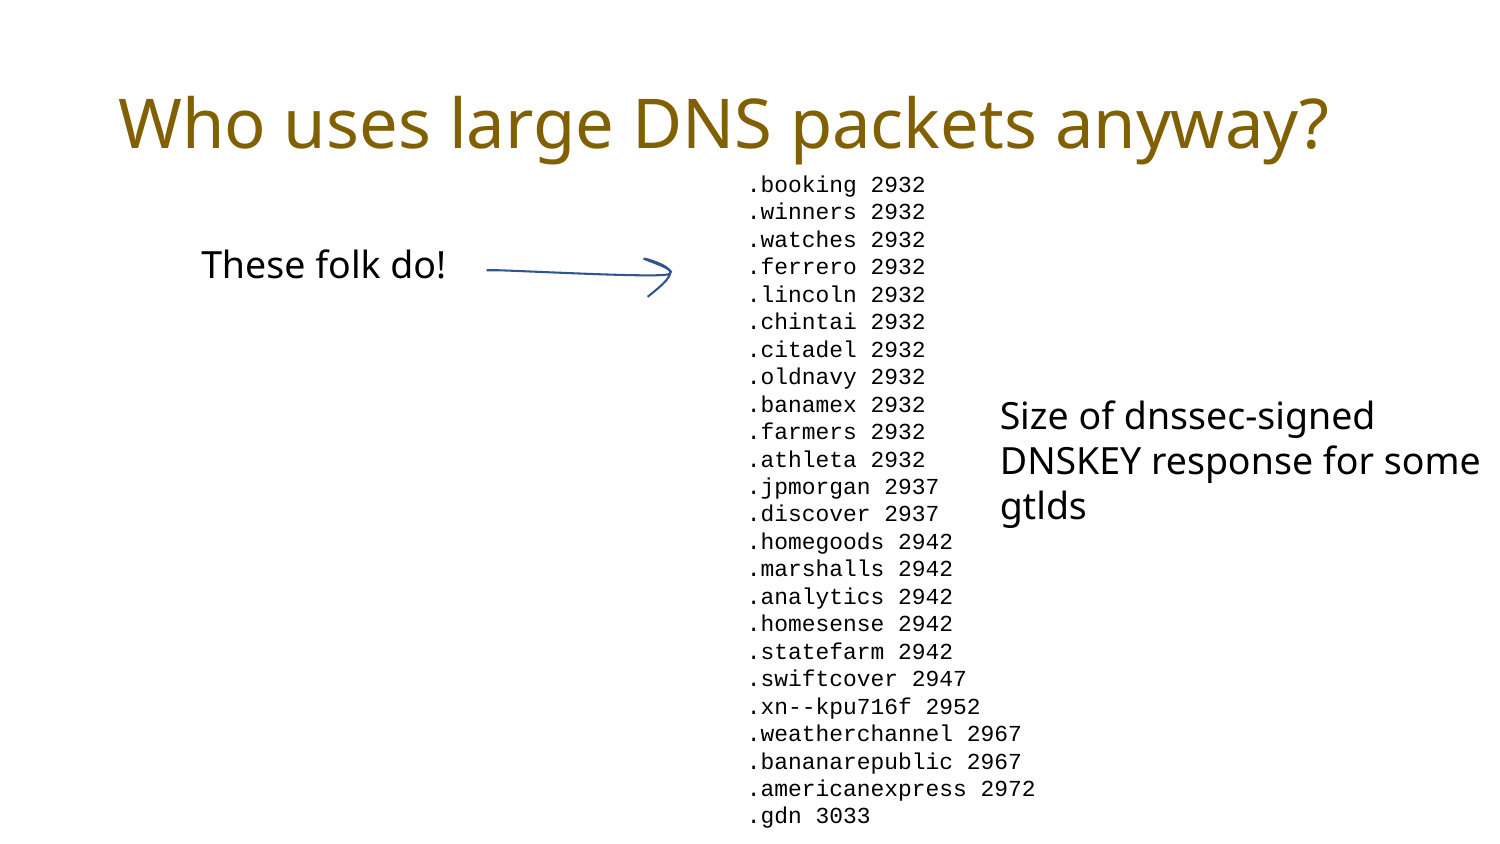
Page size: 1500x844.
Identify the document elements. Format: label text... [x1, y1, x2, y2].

text_box Size of dnssec-signed DNSKEY response for some gtlds [985, 384, 1500, 535]
title Who uses large DNS packets anyway? [103, 44, 1464, 208]
text_box [486, 257, 673, 298]
text_box These folk do! [186, 233, 462, 294]
text_box .booking 2932 .winners 2932 .watches 2932 .ferrero 2932 .lincoln 2932 .chintai 2932 .citadel 2932 .oldnavy 2932 .banamex 2932 .farmers 2932 .athleta 2932 .jpmorgan 2937 .discover 2937 .homegoods 2942 .marshalls 2942 .analytics 2942 .homesense 2942 .statefarm 2942 .swiftcover 2947 .xn--kpu716f 2952 .weatherchannel 2967 .bananarepublic 2967 .americanexpress 2972 .gdn 3033 [732, 162, 1051, 836]
